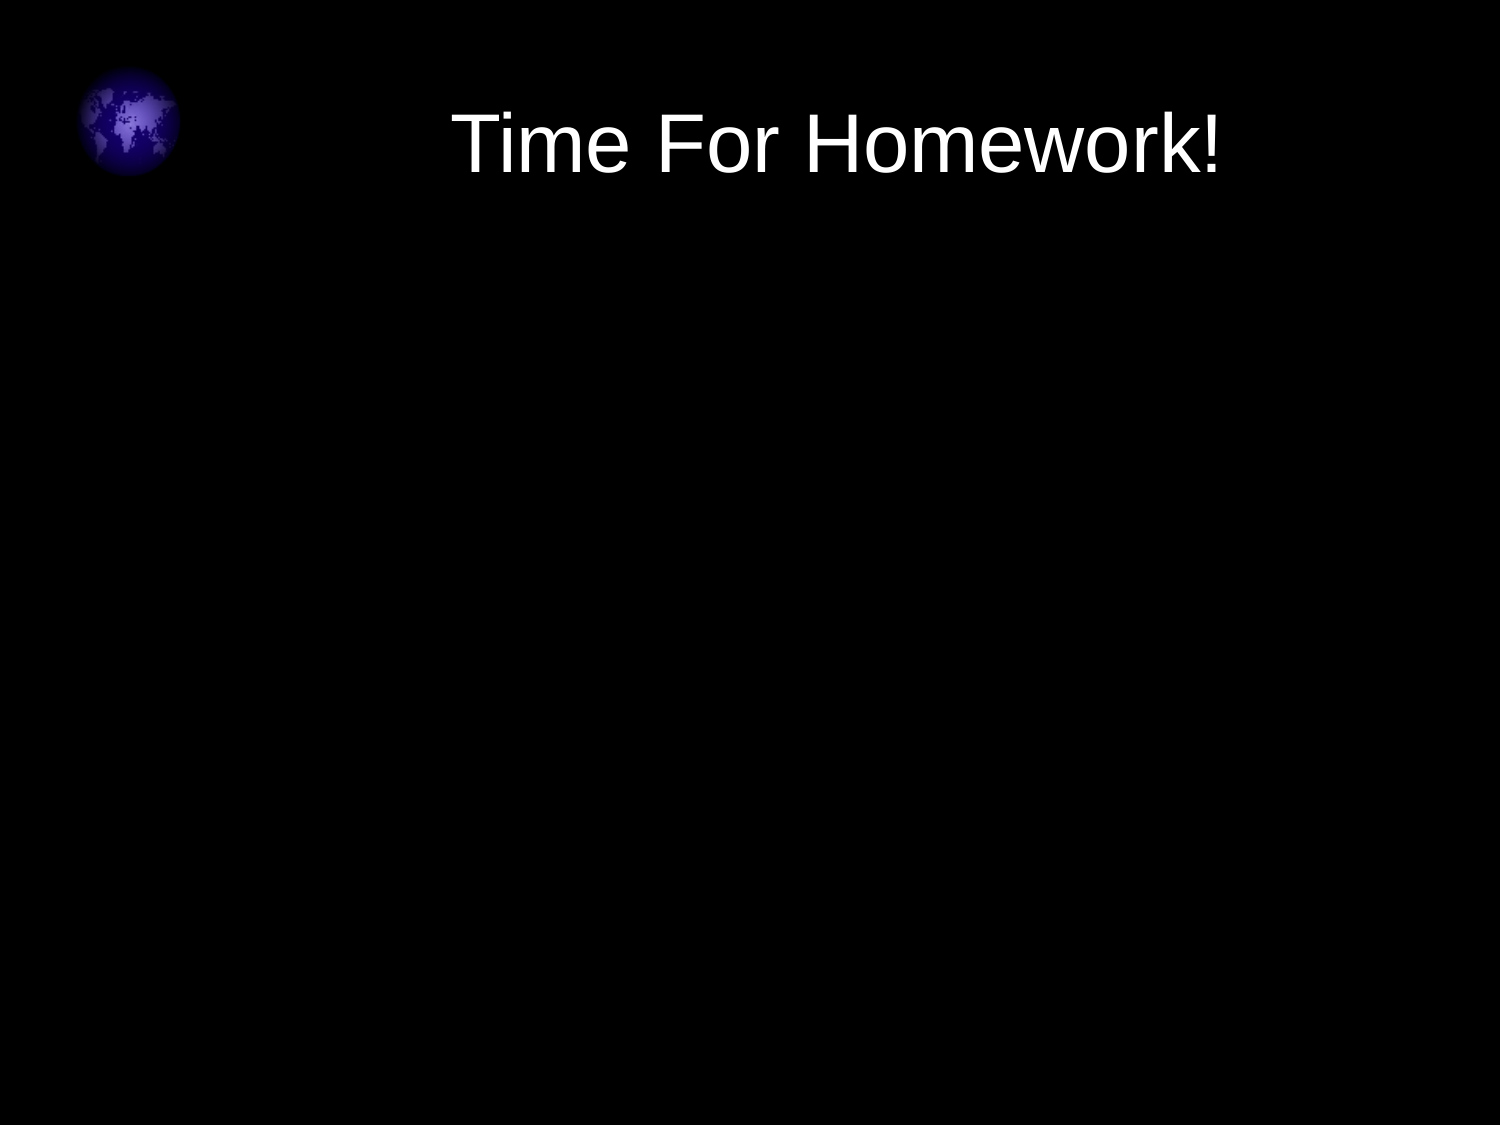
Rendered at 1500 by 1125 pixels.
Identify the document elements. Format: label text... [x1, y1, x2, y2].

picture [0, 0, 251, 250]
title Time For Homework! [249, 44, 1426, 233]
